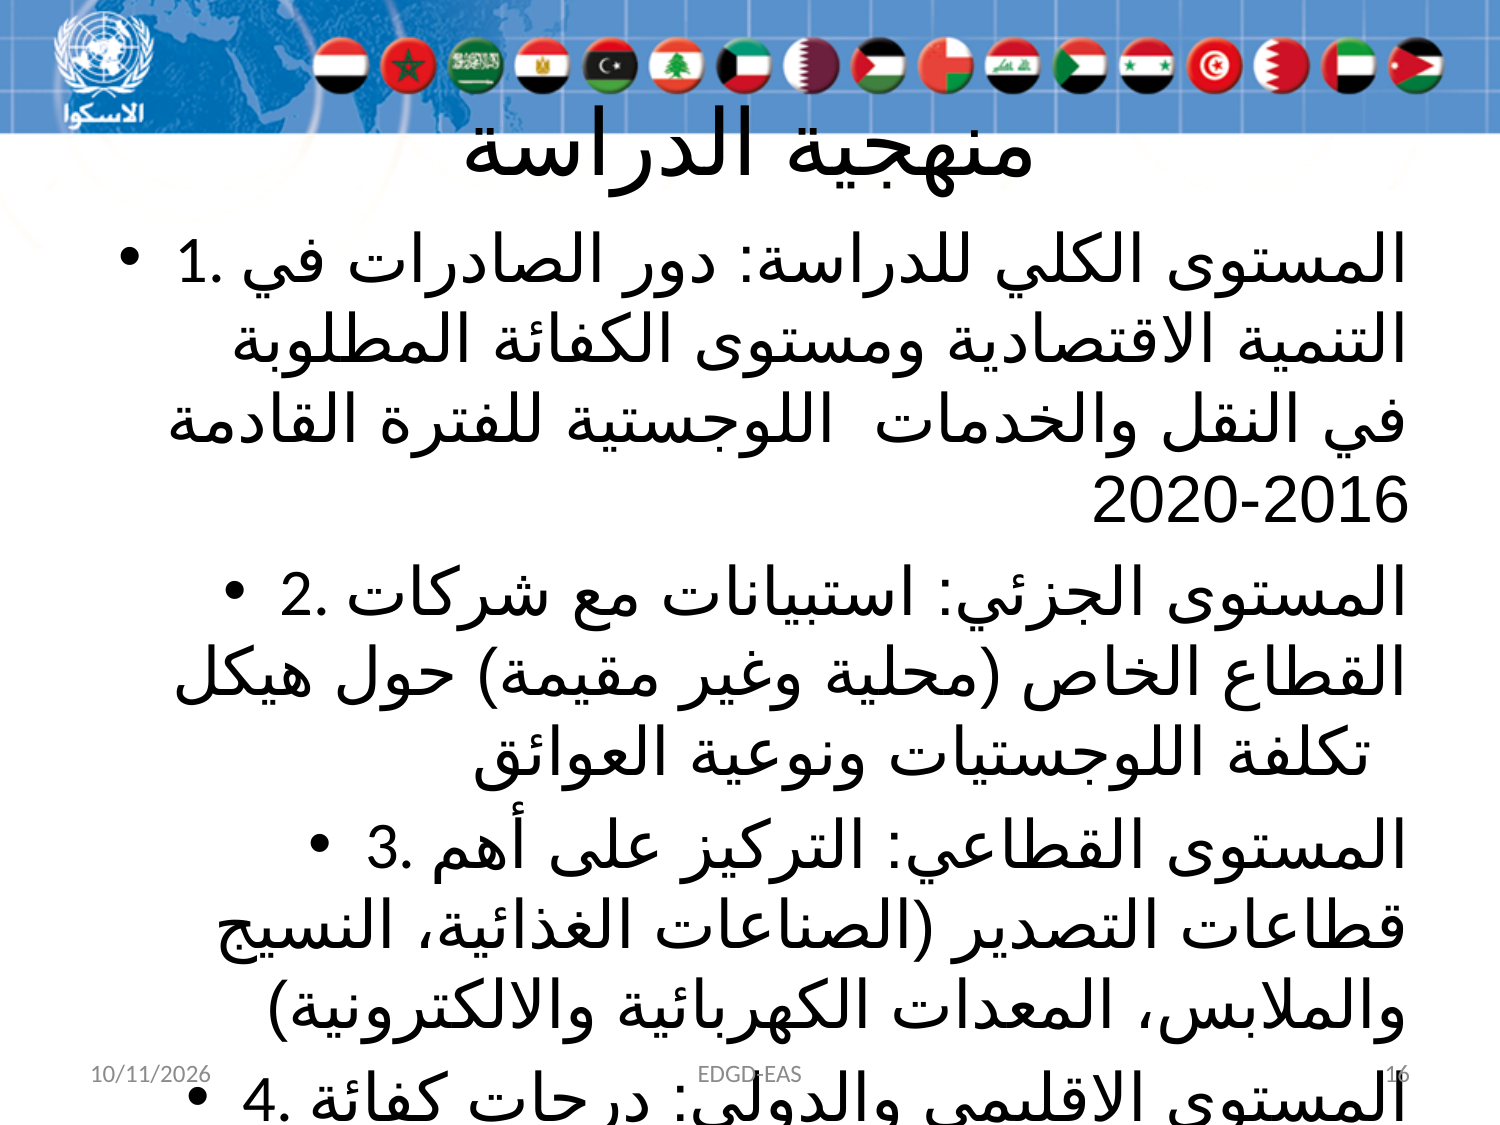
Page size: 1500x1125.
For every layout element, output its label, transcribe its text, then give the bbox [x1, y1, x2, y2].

list 1. المستوى الكلي للدراسة: دور الصادرات في التنمية الاقتصادية ومستوى الكفائة المطلوبة في النقل والخدمات اللوجستية للفترة القادمة 2016-2020 2. المستوى الجزئي: استبيانات مع شركات القطاع الخاص (محلية وغير مقيمة) حول هيكل تكلفة اللوجستيات ونوعية العوائق 3. المستوى القطاعي: التركيز على أهم قطاعات التصدير (الصناعات الغذائية، النسيج والملابس، المعدات الكهربائية والالكترونية) 4. المستوى الاقليمي والدولي: درجات كفائة الارتباط بسلاسل القيمة الاقليمية والدولية [74, 207, 1426, 1006]
slide_number 16 [1074, 1042, 1425, 1103]
title منهجية الدراسة [74, 44, 1426, 207]
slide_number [75, 1042, 425, 1103]
footer EDGD-EAS [512, 1042, 988, 1103]
picture [0, 0, 1500, 1125]
